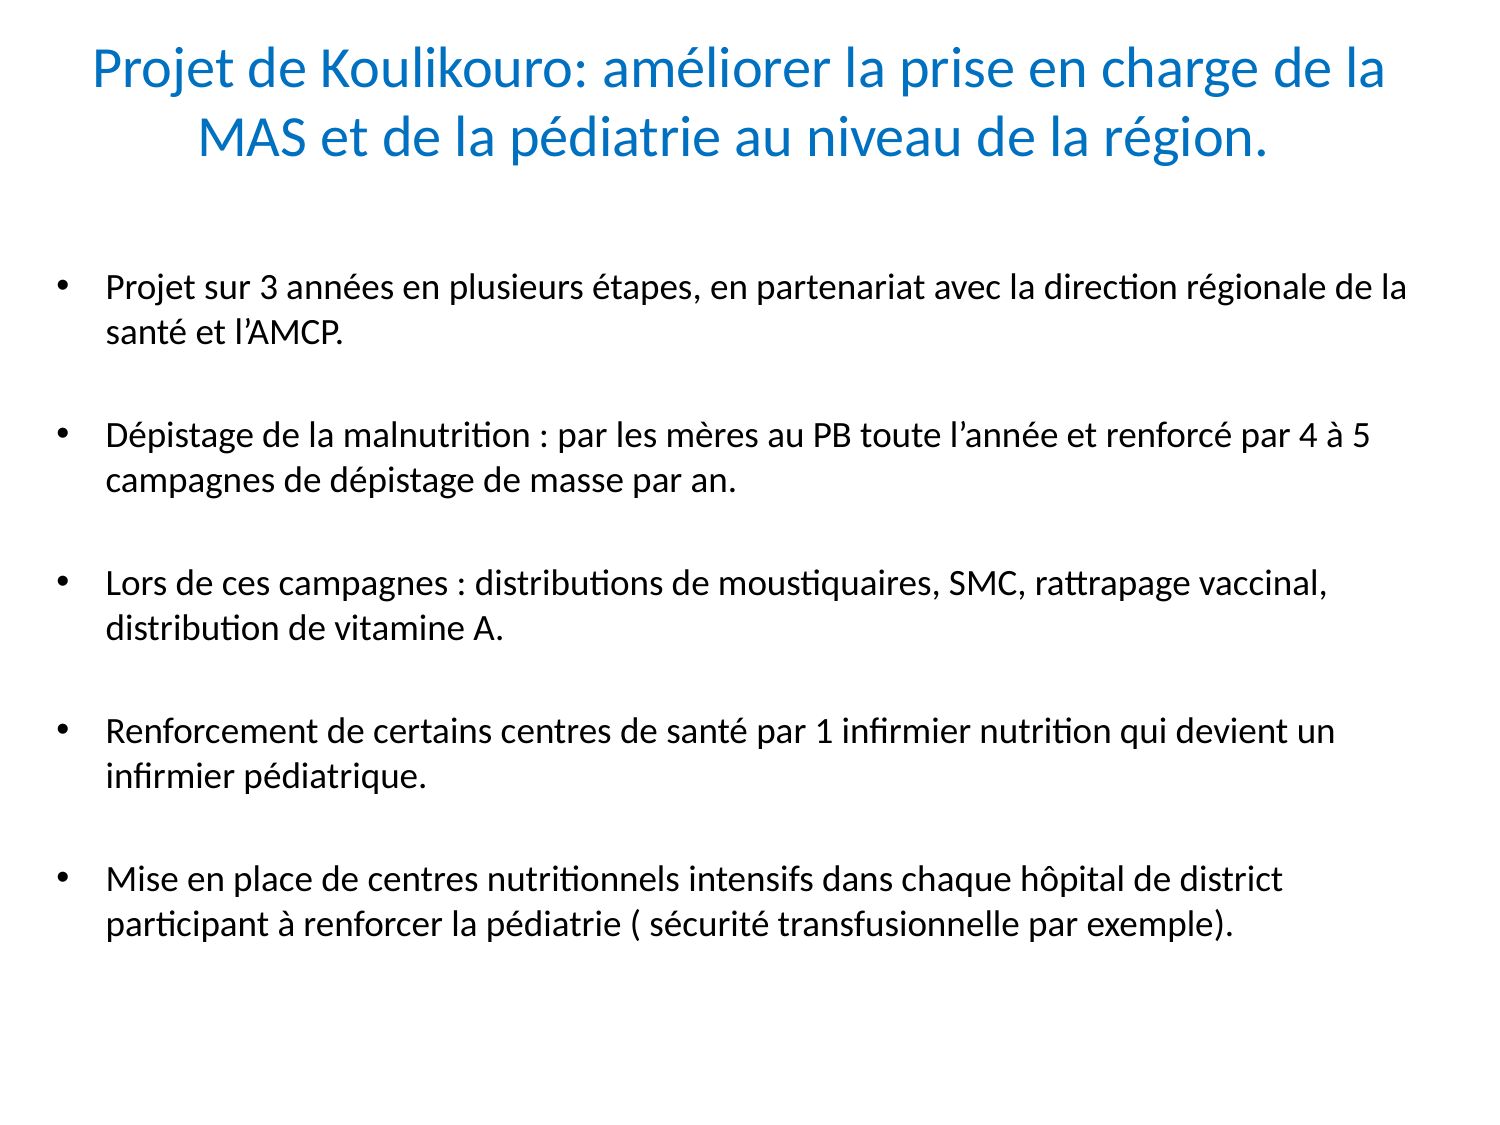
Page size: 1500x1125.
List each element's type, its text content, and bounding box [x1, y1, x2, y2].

list Projet sur 3 années en plusieurs étapes, en partenariat avec la direction régionale de la santé et l’AMCP. Dépistage de la malnutrition : par les mères au PB toute l’année et renforcé par 4 à 5 campagnes de dépistage de masse par an. Lors de ces campagnes : distributions de moustiquaires, SMC, rattrapage vaccinal, distribution de vitamine A. Renforcement de certains centres de santé par 1 infirmier nutrition qui devient un infirmier pédiatrique. Mise en place de centres nutritionnels intensifs dans chaque hôpital de district participant à renforcer la pédiatrie ( sécurité transfusionnelle par exemple). [41, 255, 1471, 1125]
title Projet de Koulikouro: améliorer la prise en charge de la MAS et de la pédiatrie au niveau de la région. [64, 5, 1415, 193]
